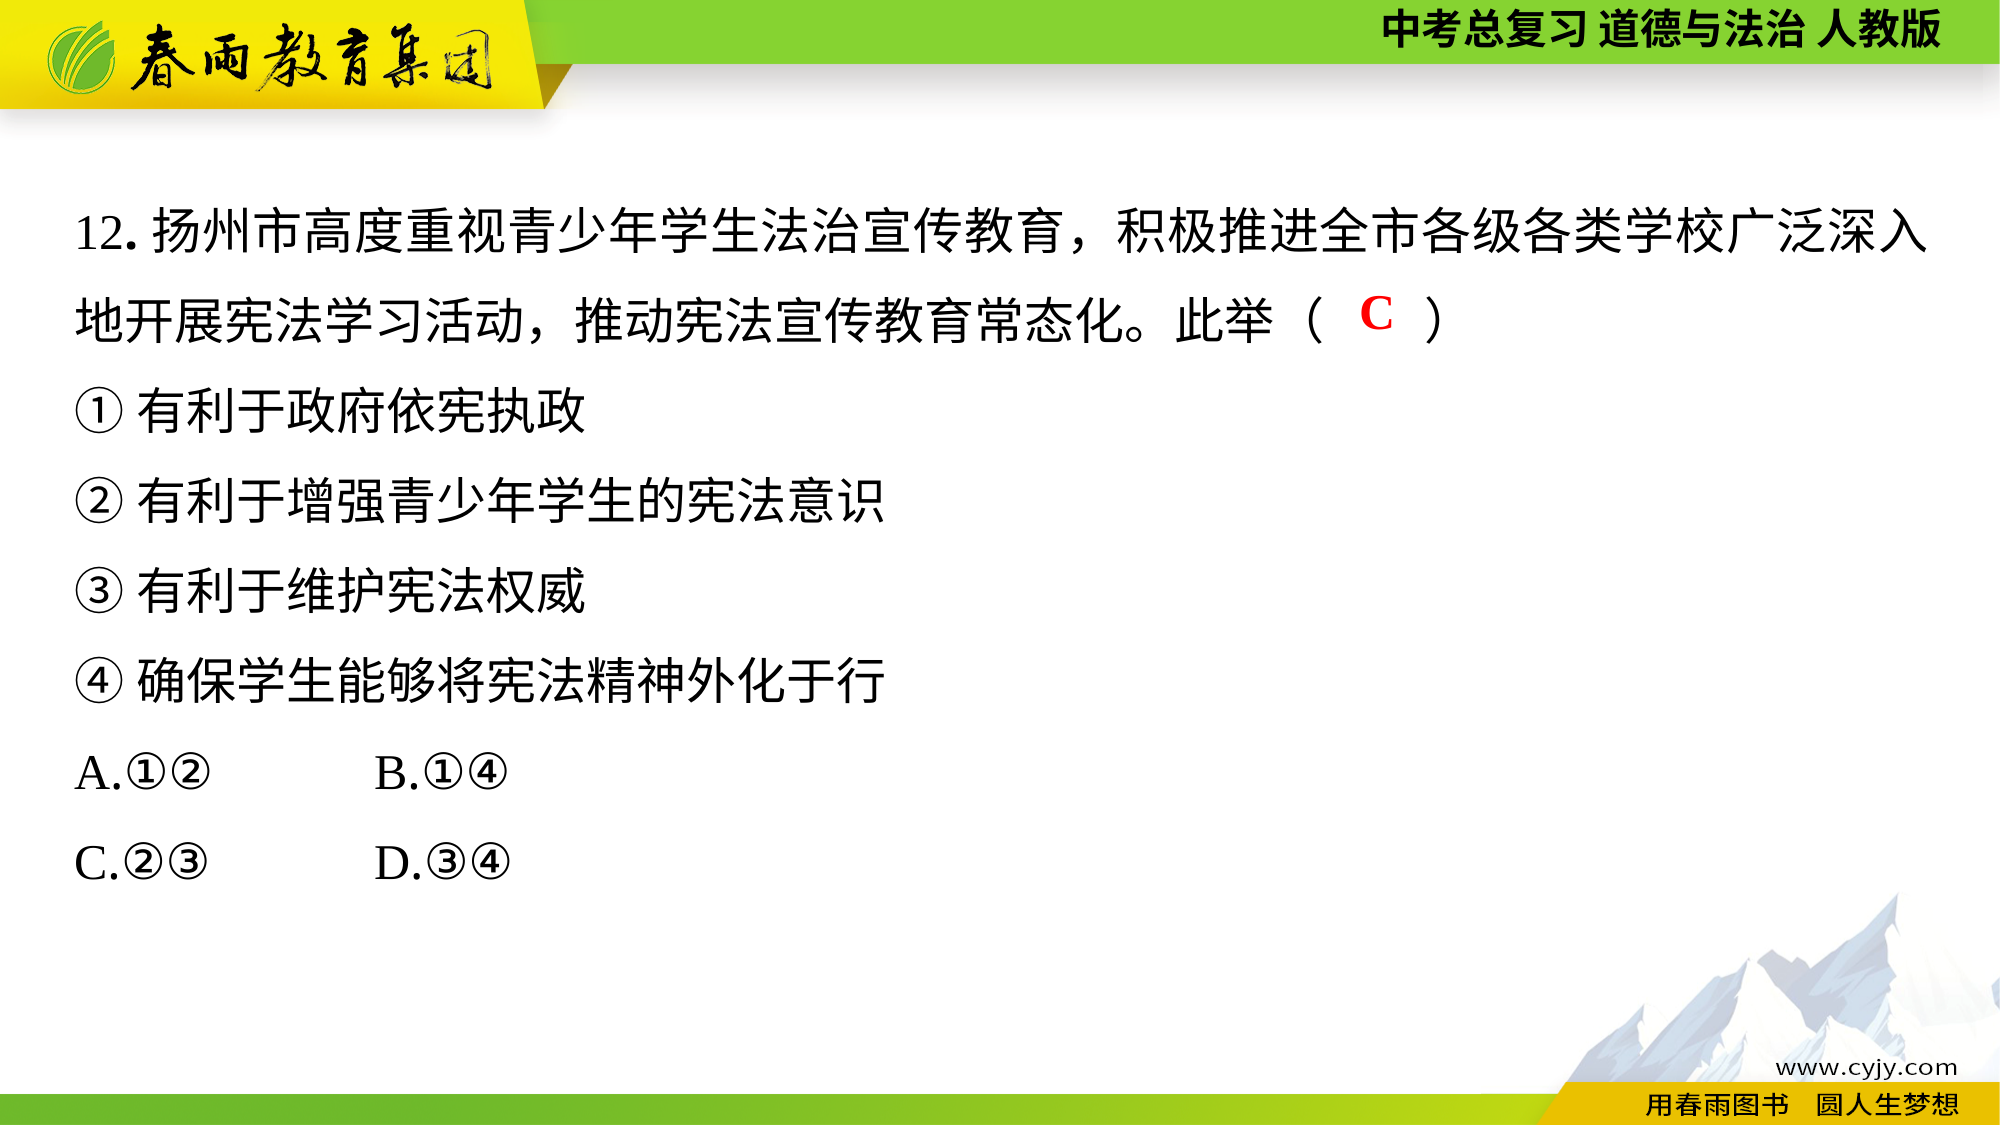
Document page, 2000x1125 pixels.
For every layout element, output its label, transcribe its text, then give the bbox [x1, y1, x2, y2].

text_box C [1344, 271, 1411, 347]
picture [0, 0, 2000, 1125]
list 12.扬州市高度重视青少年学生法治宣传教育，积极推进全市各级各类学校广泛深入地开展宪法学习活动，推动宪法宣传教育常态化。此举（ ） ①有利于政府依宪执政 ②有利于增强青少年学生的宪法意识 ③有利于维护宪法权威 ④确保学生能够将宪法精神外化于行 A.①② B.①④ C.②③ D.③④ [59, 162, 1944, 894]
